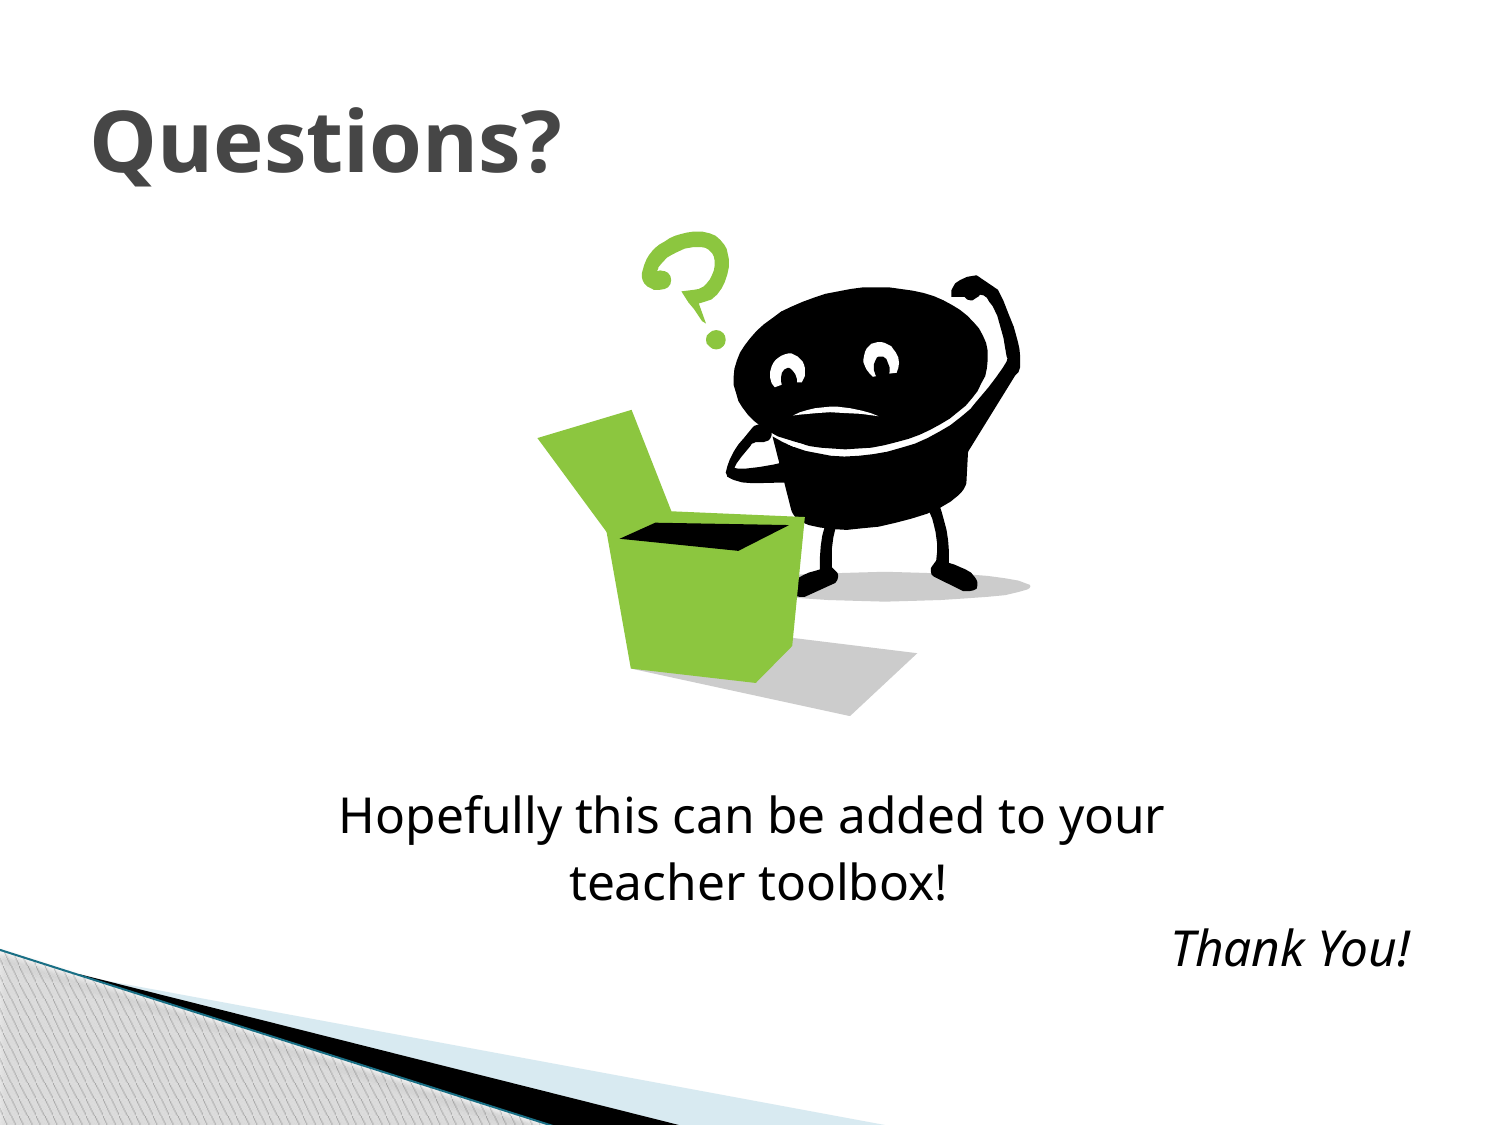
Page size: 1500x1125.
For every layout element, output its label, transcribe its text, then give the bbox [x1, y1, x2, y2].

picture [537, 231, 1031, 717]
list Hopefully this can be added to your teacher toolbox! Thank You! [75, 243, 1425, 986]
title Questions? [75, 45, 1425, 233]
